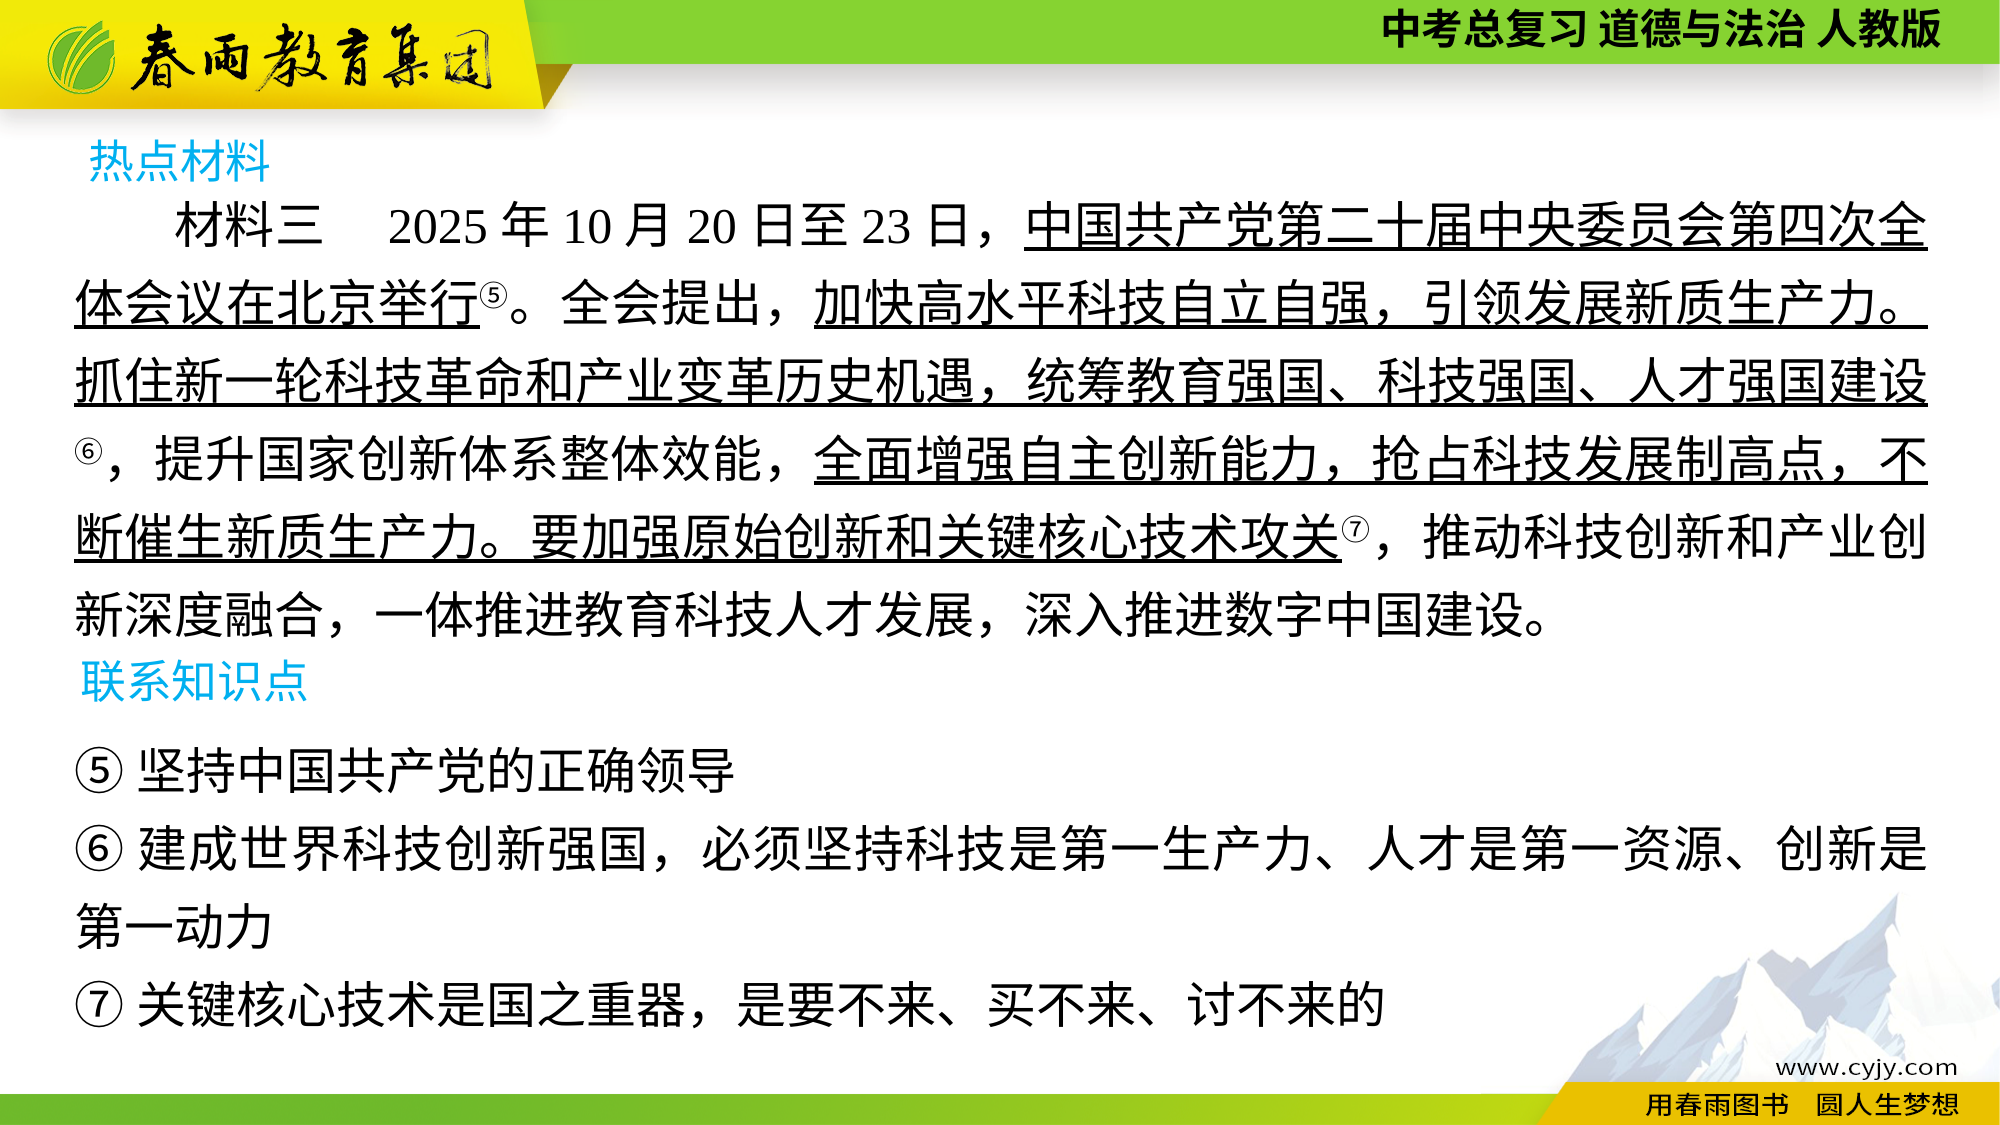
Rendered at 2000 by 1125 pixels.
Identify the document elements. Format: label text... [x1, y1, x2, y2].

text_box 联系知识点 [65, 645, 325, 715]
picture [0, 0, 2000, 1125]
text_box 热点材料 [74, 125, 287, 196]
list 材料三 2025年10月20日至23日，中国共产党第二十届中央委员会第四次全体会议在北京举行⑤。全会提出，加快高水平科技自立自强，引领发展新质生产力。抓住新一轮科技革命和产业变革历史机遇，统筹教育强国、科技强国、人才强国建设⑥，提升国家创新体系整体效能，全面增强自主创新能力，抢占科技发展制高点，不断催生新质生产力。要加强原始创新和关键核心技术攻关⑦，推动科技创新和产业创新深度融合，一体推进教育科技人才发展，深入推进数字中国建设。 ⑤坚持中国共产党的正确领导 ⑥建成世界科技创新强国，必须坚持科技是第一生产力、人才是第一资源、创新是第一动力 ⑦关键核心技术是国之重器，是要不来、买不来、讨不来的 [59, 168, 1944, 1050]
